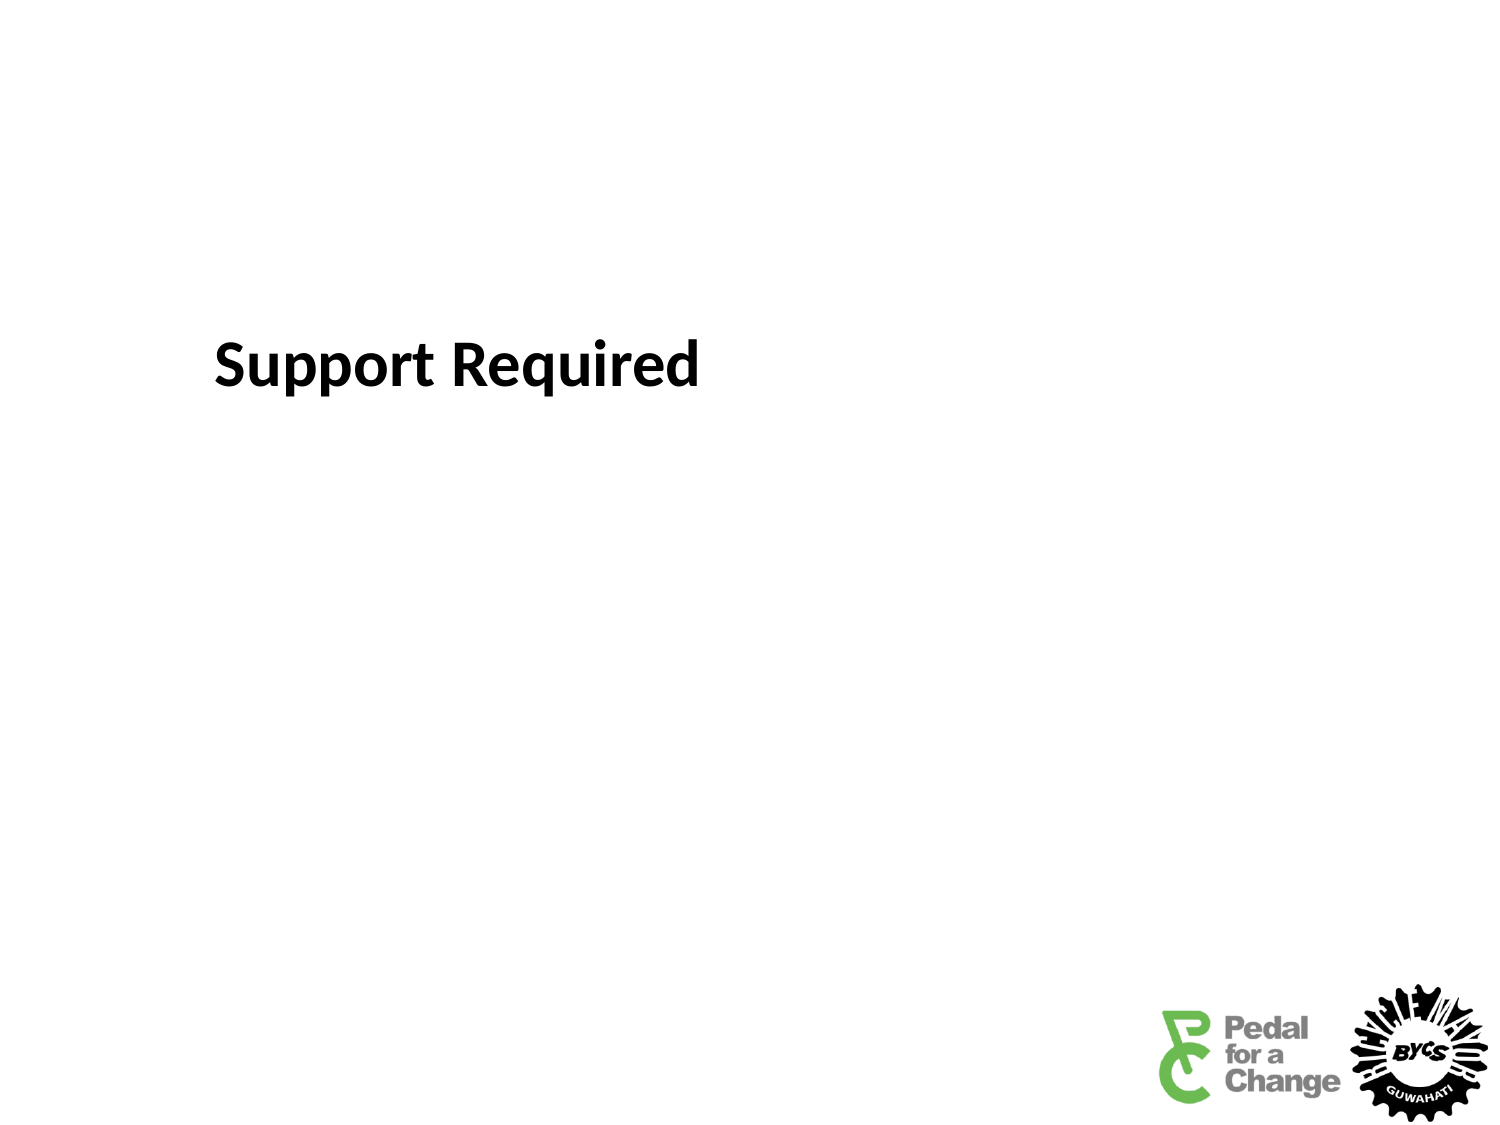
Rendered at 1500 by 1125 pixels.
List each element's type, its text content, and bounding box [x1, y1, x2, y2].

picture [1147, 984, 1488, 1123]
text_box Support Required [200, 312, 1288, 488]
